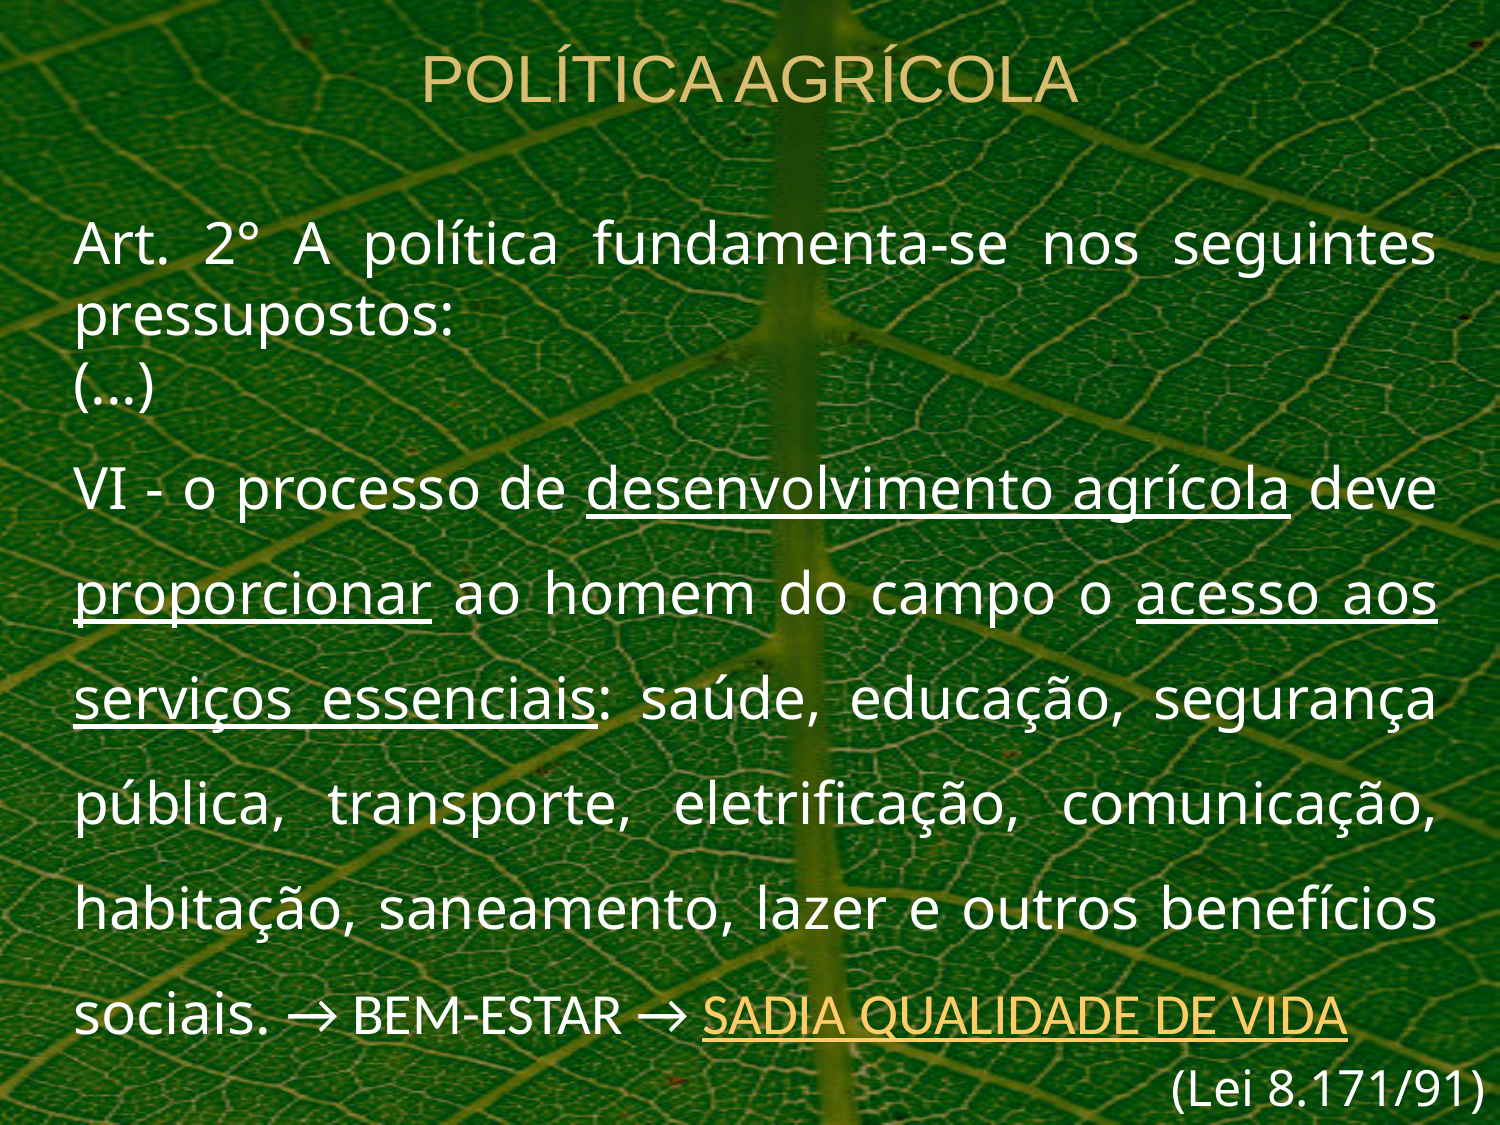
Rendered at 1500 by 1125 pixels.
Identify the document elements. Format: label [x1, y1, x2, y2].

list [0, 0, 1500, 1125]
